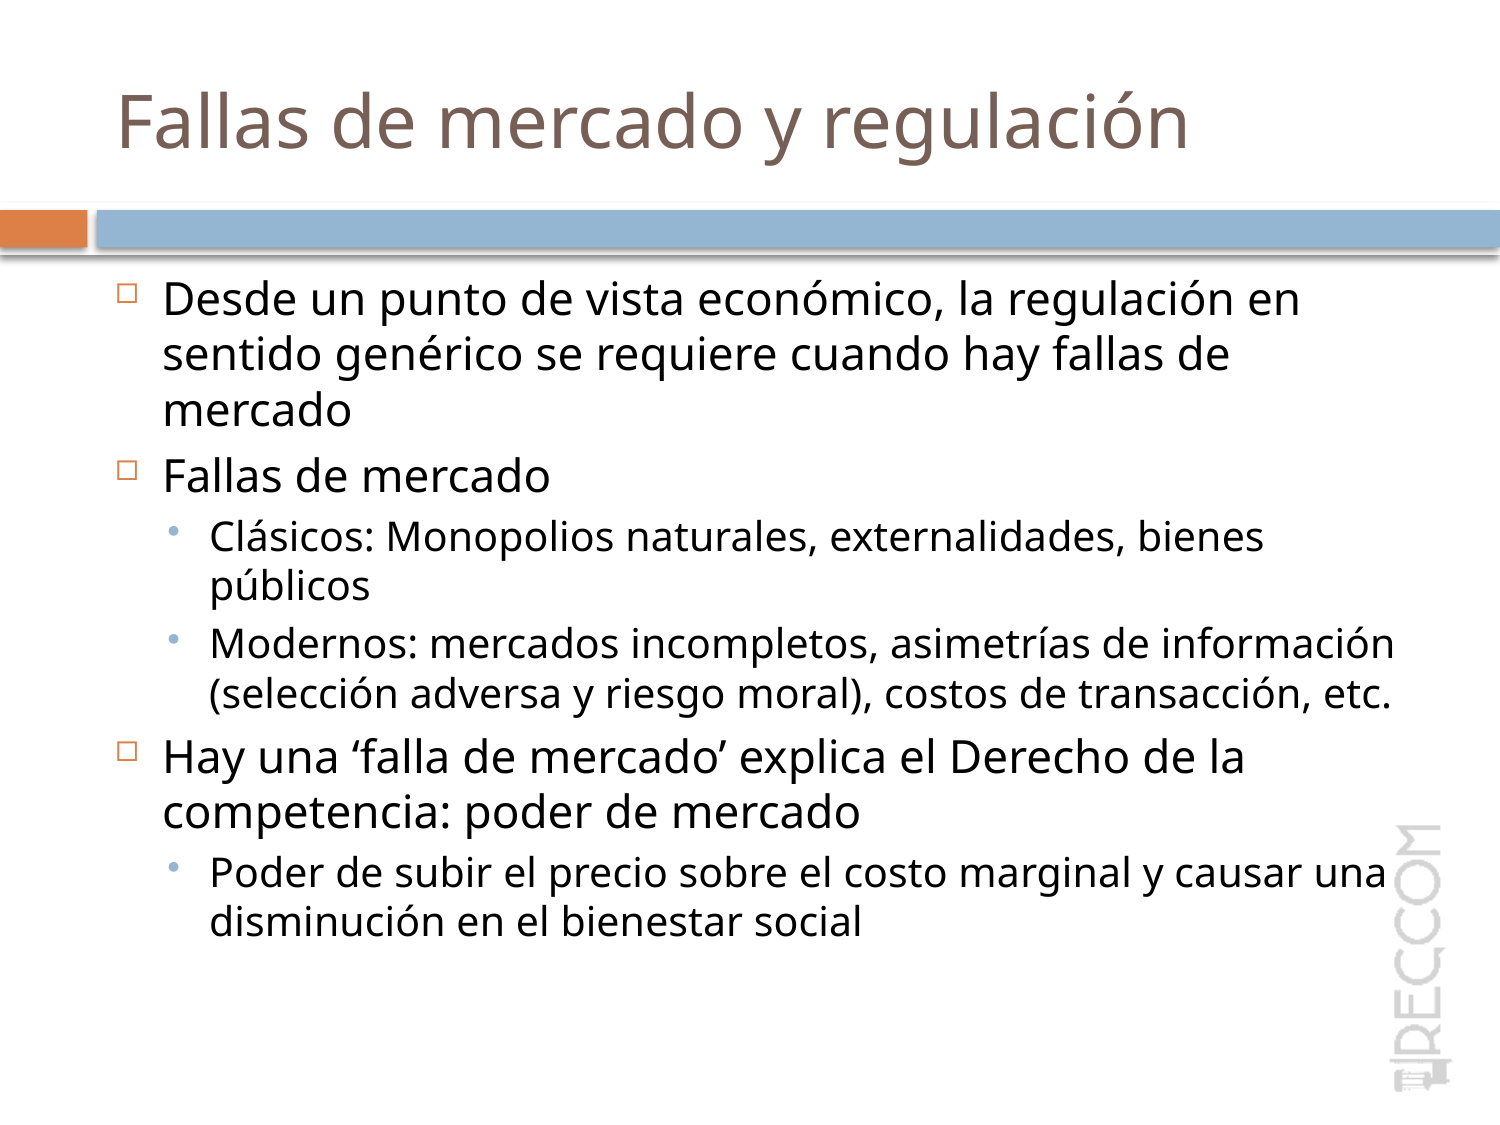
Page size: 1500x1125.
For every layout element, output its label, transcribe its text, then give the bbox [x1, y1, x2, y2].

list Desde un punto de vista económico, la regulación en sentido genérico se requiere cuando hay fallas de mercado Fallas de mercado Clásicos: Monopolios naturales, externalidades, bienes públicos Modernos: mercados incompletos, asimetrías de información (selección adversa y riesgo moral), costos de transacción, etc. Hay una ‘falla de mercado’ explica el Derecho de la competencia: poder de mercado Poder de subir el precio sobre el costo marginal y causar una disminución en el bienestar social [100, 262, 1413, 1000]
title Fallas de mercado y regulación [100, 37, 1438, 200]
